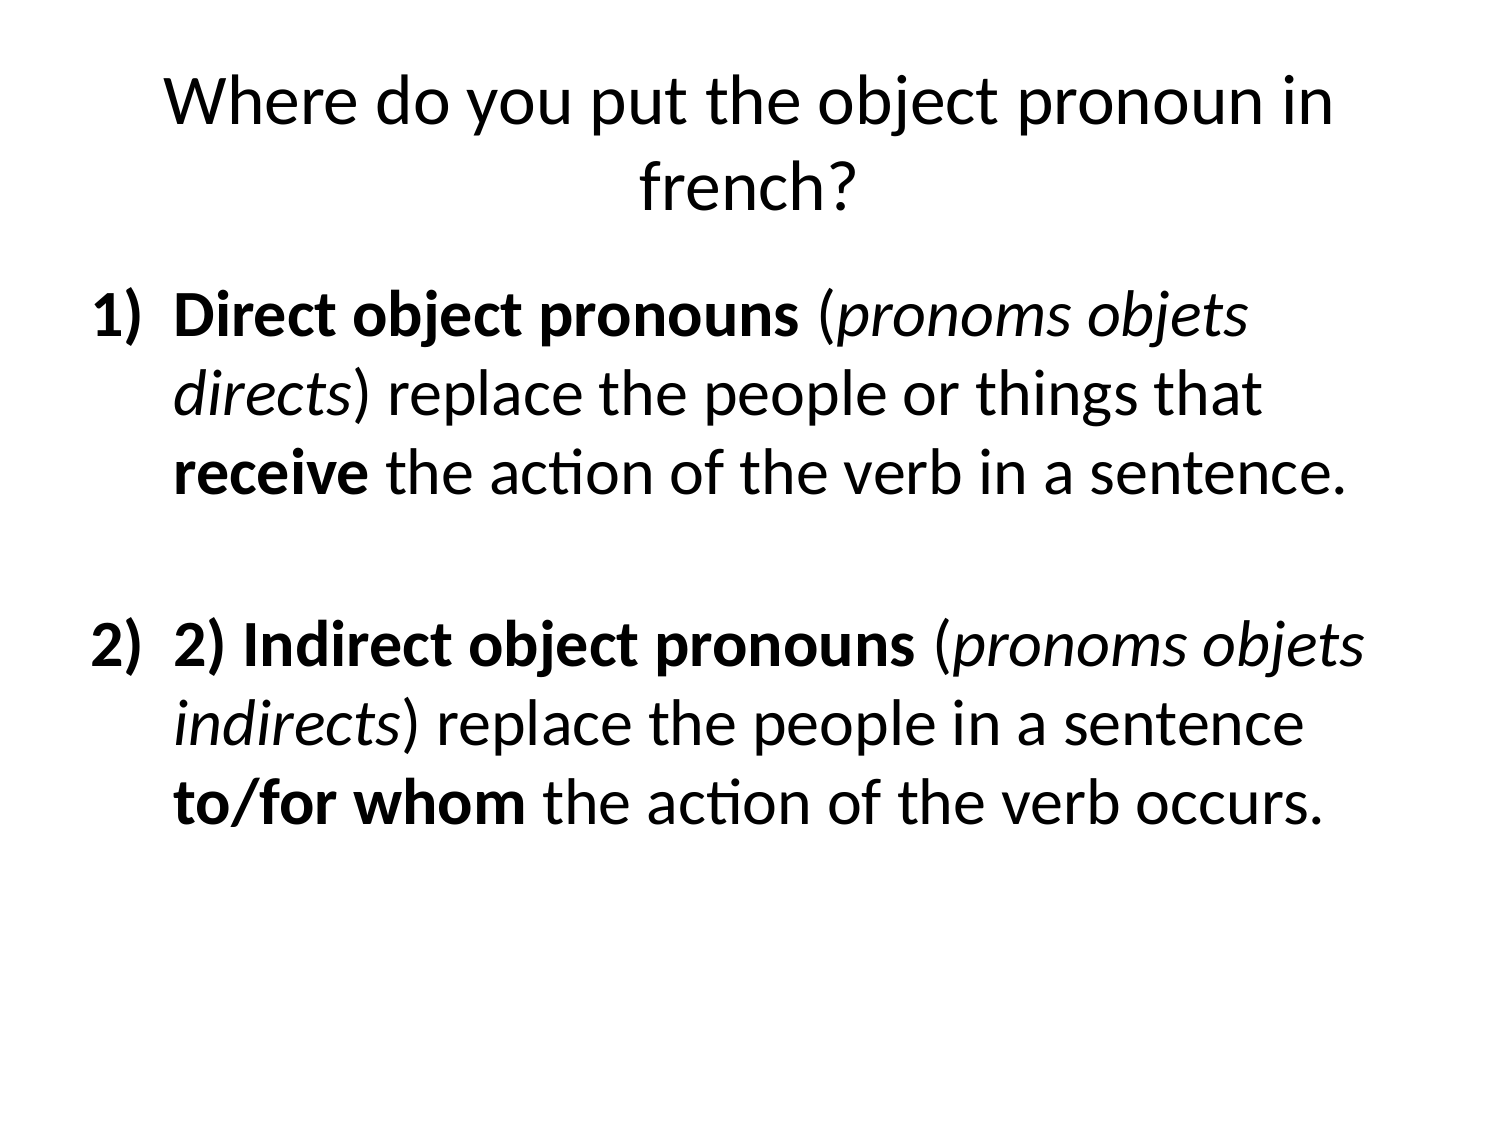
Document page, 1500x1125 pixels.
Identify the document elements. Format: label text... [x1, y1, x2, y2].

title Where do you put the object pronoun in french? [75, 45, 1425, 233]
list Direct object pronouns (pronoms objets directs) replace the people or things that receive the action of the verb in a sentence. 2) Indirect object pronouns (pronoms objets indirects) replace the people in a sentence to/for whom the action of the verb occurs. [75, 262, 1425, 1005]
